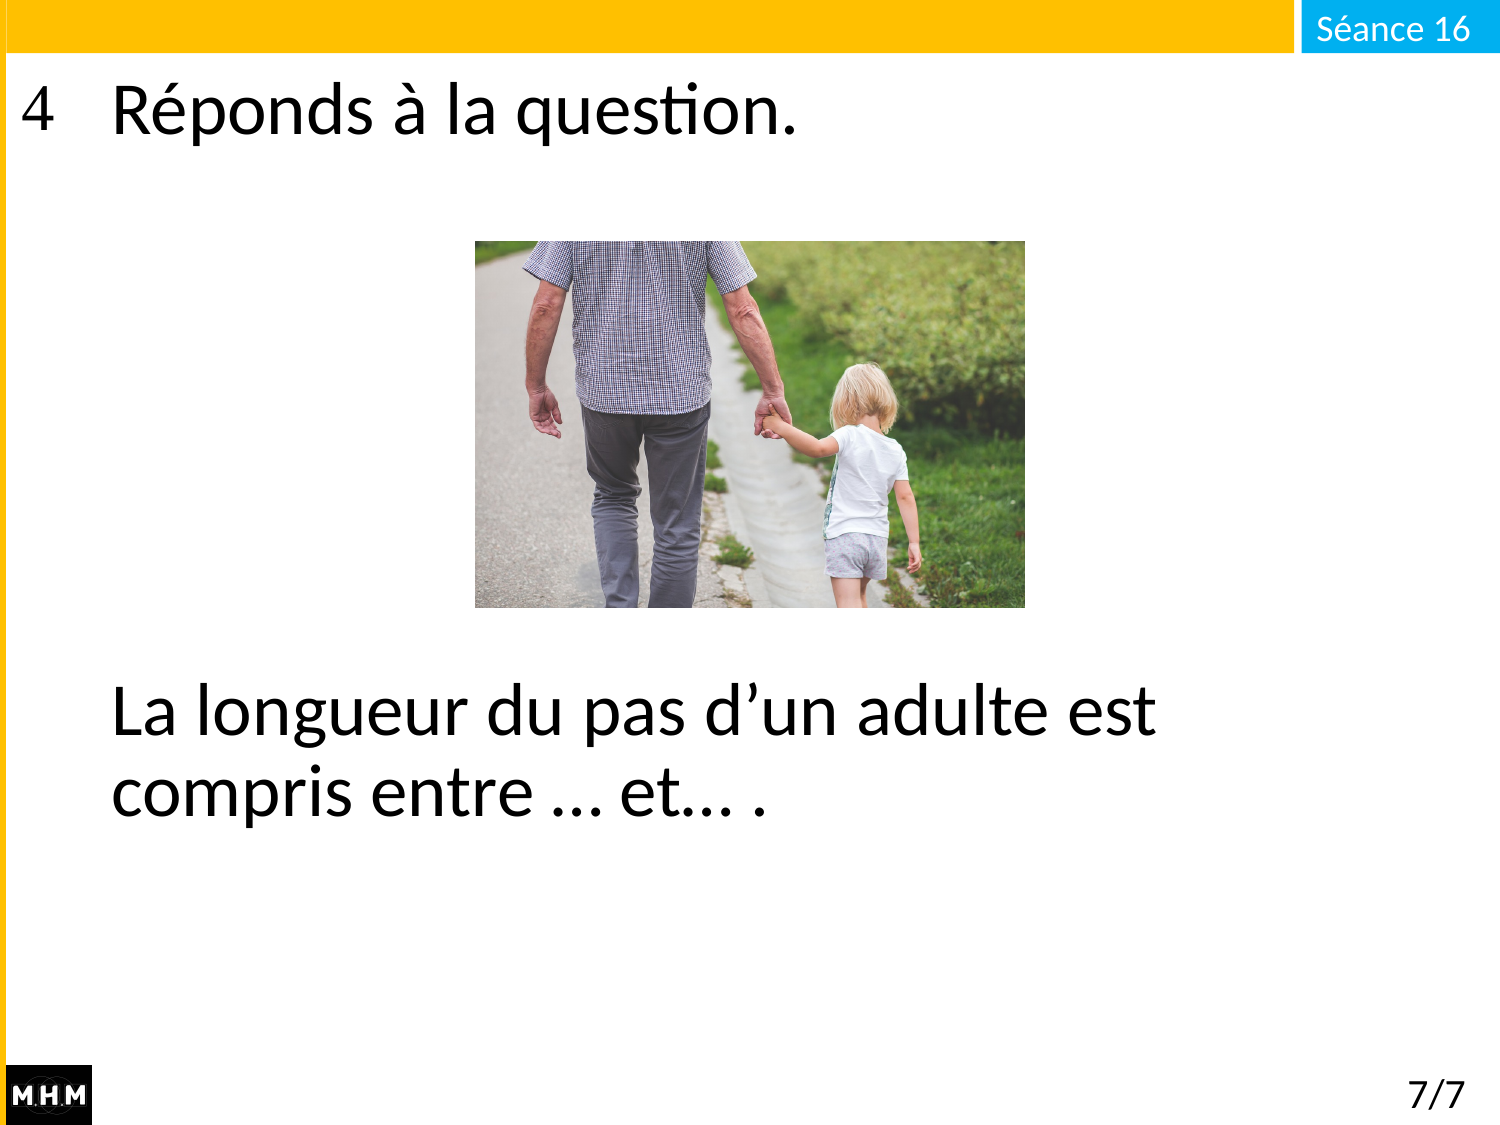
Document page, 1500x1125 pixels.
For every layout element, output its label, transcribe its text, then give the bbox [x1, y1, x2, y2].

title Réponds à la question. [96, 60, 1391, 160]
list 7/7 [1373, 1064, 1500, 1125]
text_box La longueur du pas d’un adulte est compris entre … et… . [96, 620, 1409, 884]
picture [6, 1065, 92, 1125]
picture [475, 241, 1025, 608]
